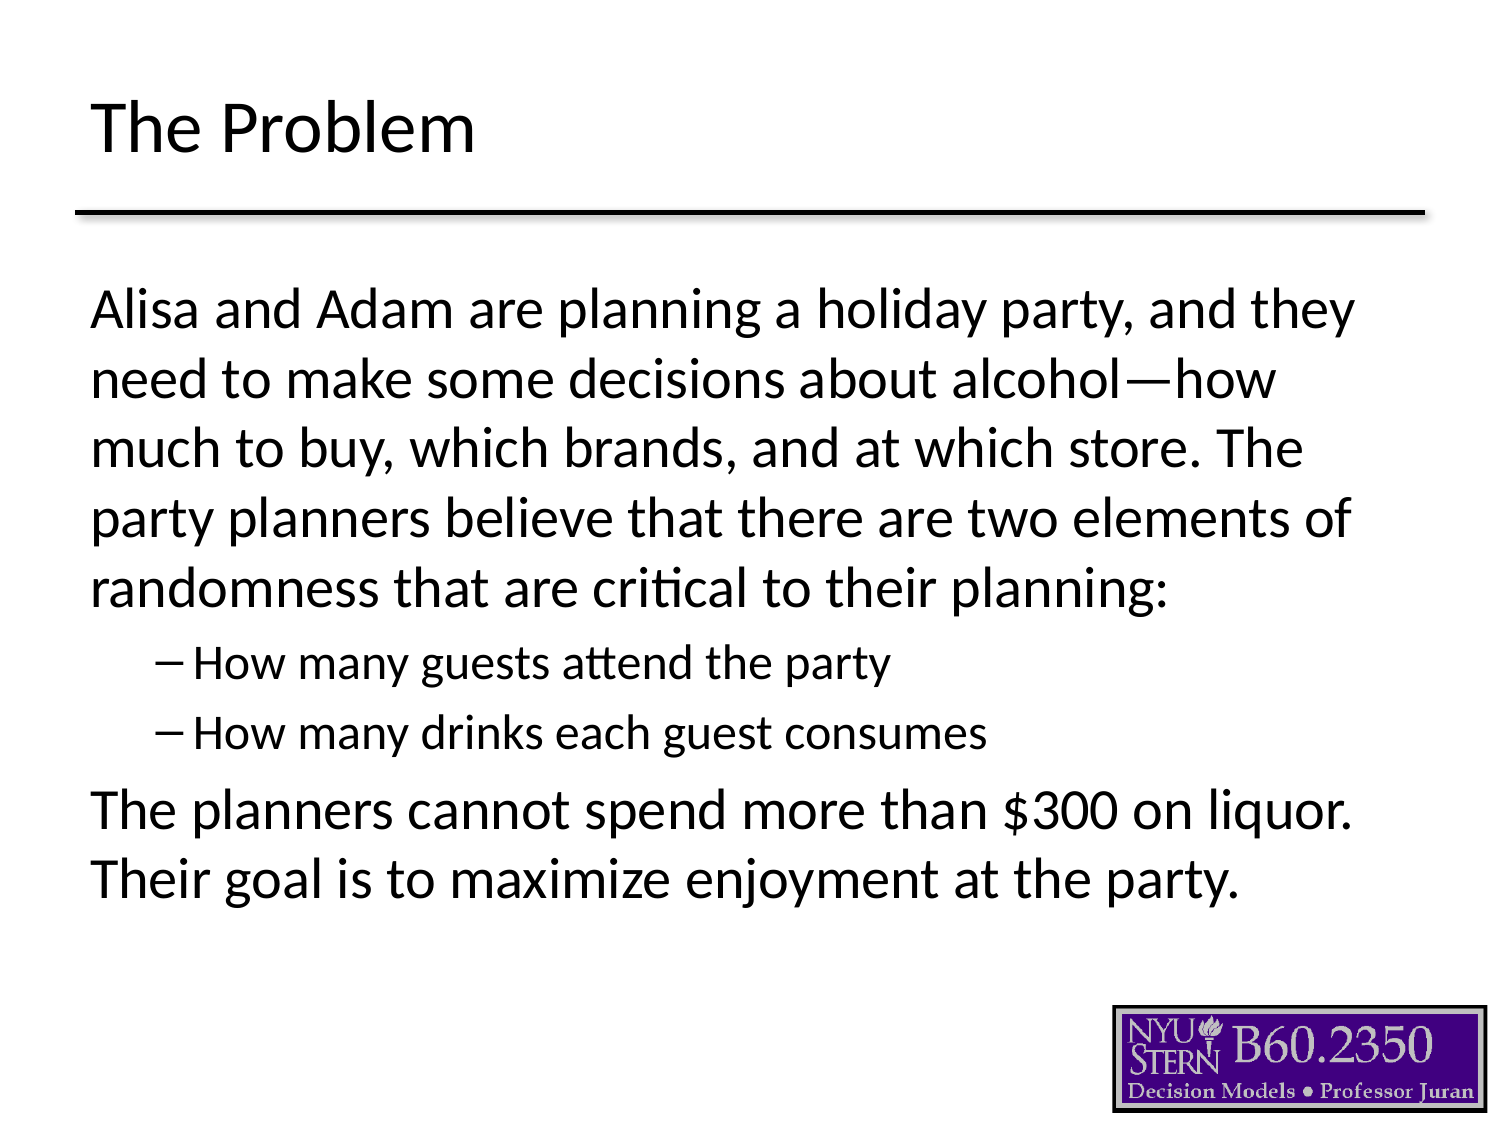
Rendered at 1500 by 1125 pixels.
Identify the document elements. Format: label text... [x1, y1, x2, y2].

picture [1112, 1005, 1488, 1113]
list Alisa and Adam are planning a holiday party, and they need to make some decisions about alcohol—how much to buy, which brands, and at which store. The party planners believe that there are two elements of randomness that are critical to their planning: How many guests attend the party How many drinks each guest consumes The planners cannot spend more than $300 on liquor. Their goal is to maximize enjoyment at the party. [75, 262, 1425, 1050]
title The Problem [75, 45, 1425, 200]
